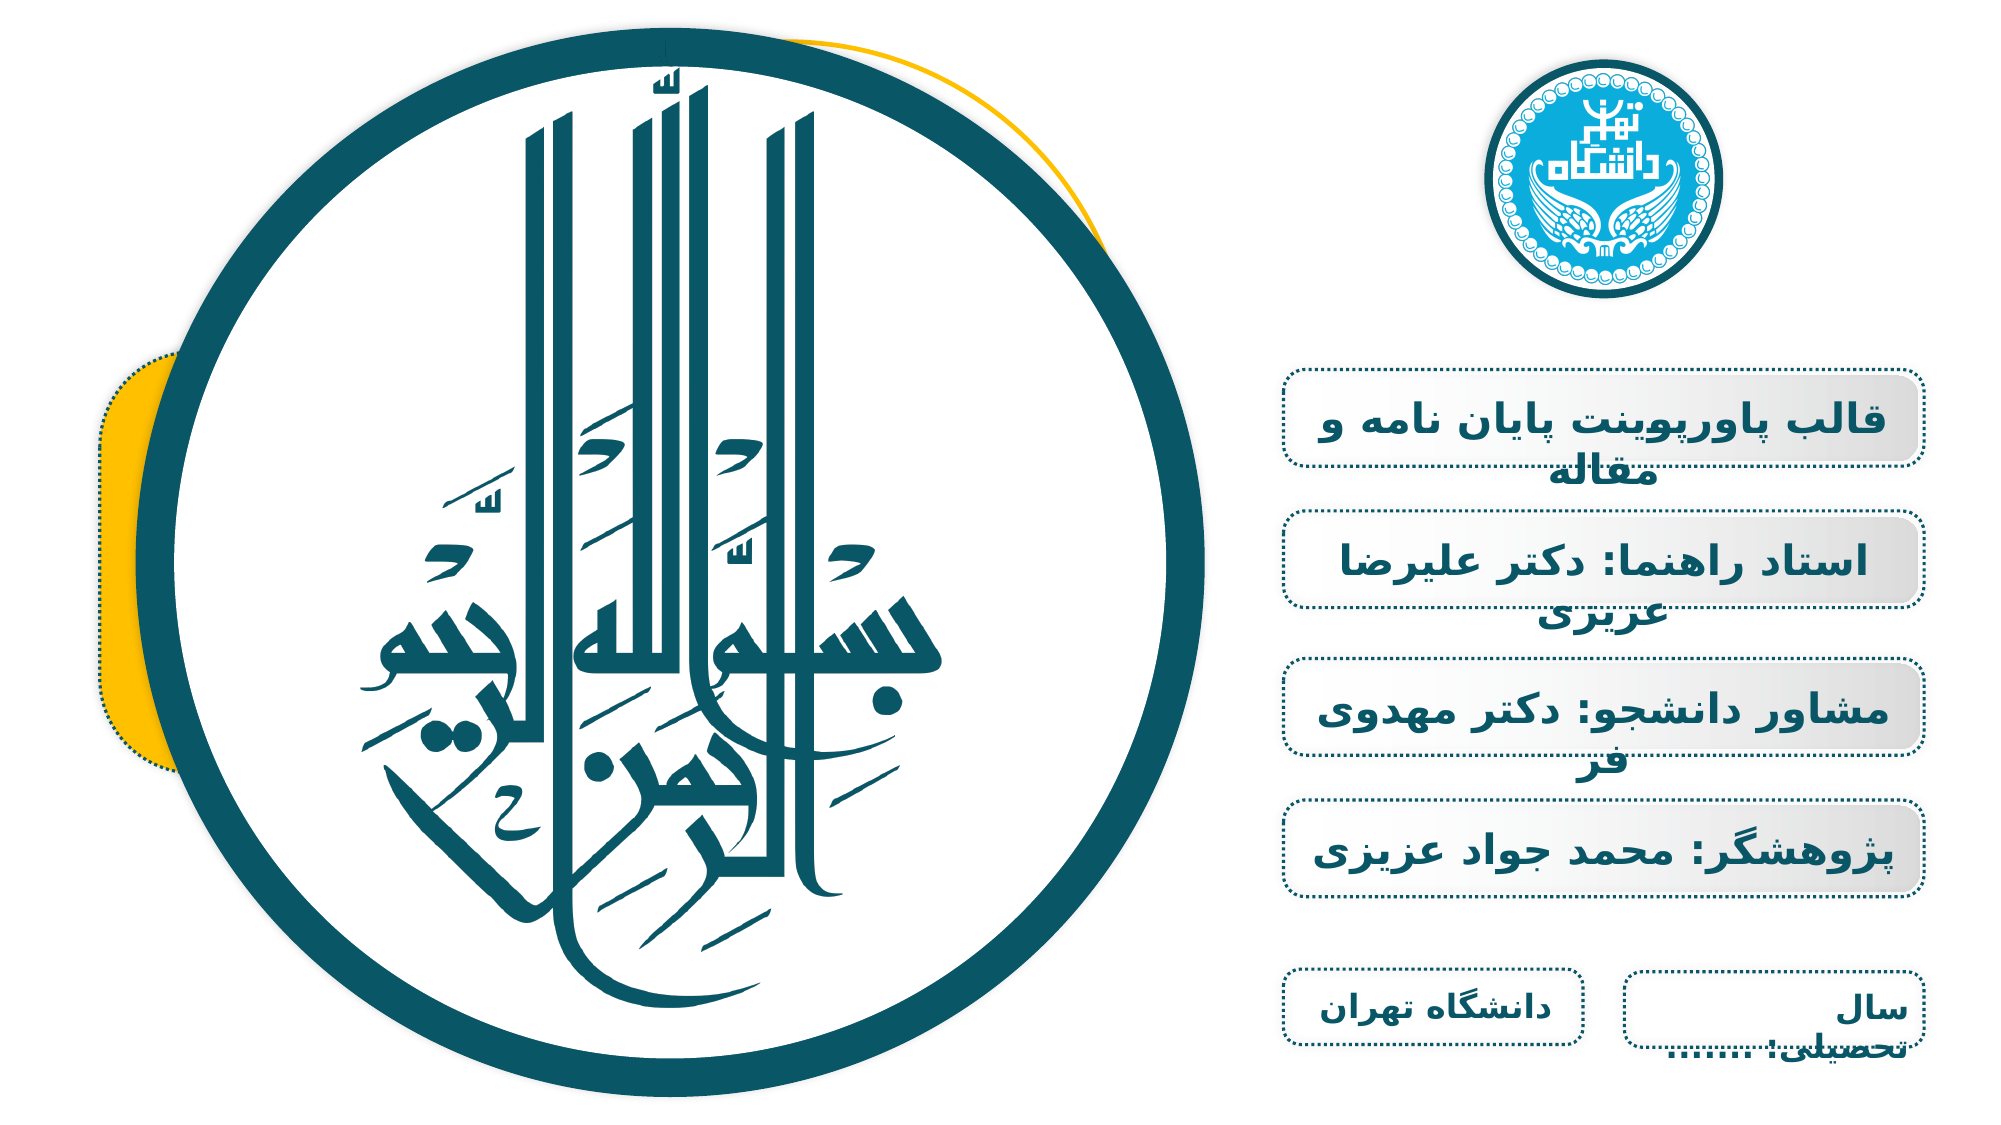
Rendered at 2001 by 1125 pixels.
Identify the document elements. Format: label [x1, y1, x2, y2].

text_box [1484, 59, 1724, 299]
text_box [1283, 799, 1925, 897]
picture [292, 41, 1015, 1086]
text_box [1283, 969, 1924, 1048]
text_box [1283, 369, 1925, 467]
text_box [99, 27, 1205, 1097]
text_box [1283, 510, 1925, 608]
text_box [1283, 658, 1925, 756]
